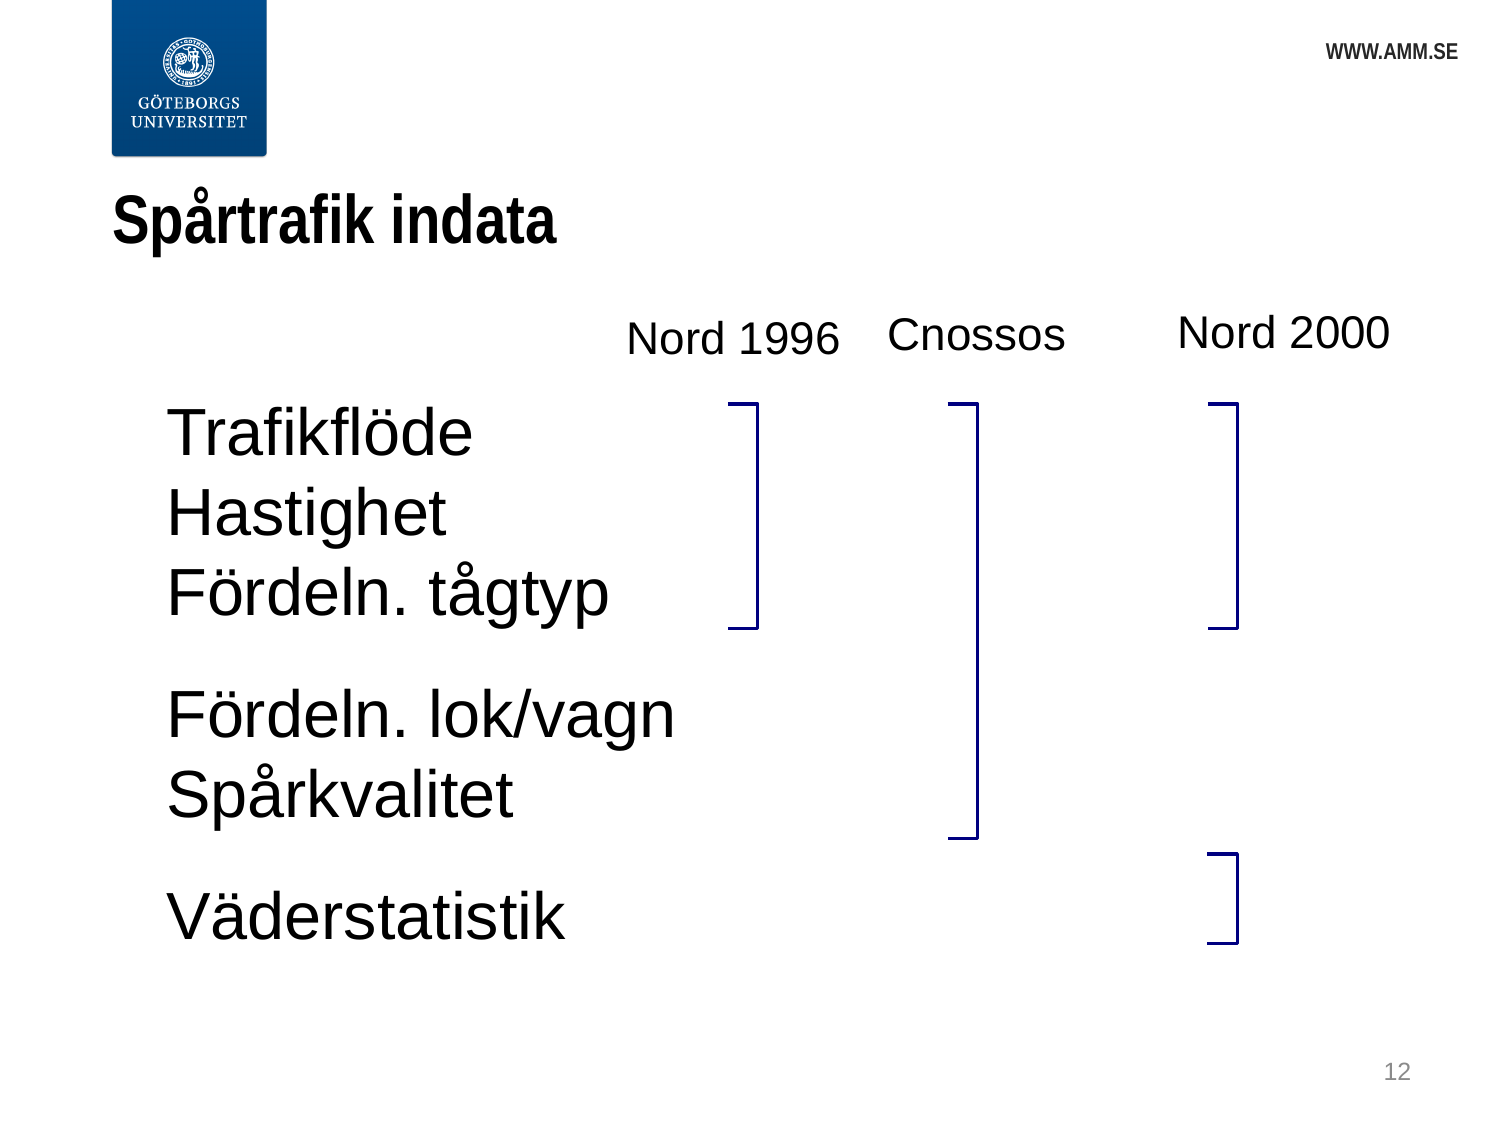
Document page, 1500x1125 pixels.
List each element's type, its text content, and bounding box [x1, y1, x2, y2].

text_box Trafikflöde Hastighet Fördeln. tågtyp Fördeln. lok/vagn Spårkvalitet Väderstatistik [166, 388, 1229, 1042]
title Spårtrafik indata [112, 184, 1412, 315]
text_box Nord 1996 [626, 308, 908, 389]
text_box Nord 2000 [1177, 302, 1459, 383]
picture [110, 0, 268, 159]
text_box Cnossos [887, 304, 1169, 386]
slide_number 12 [1316, 1051, 1412, 1091]
footer www.amm.se [1045, 36, 1459, 113]
